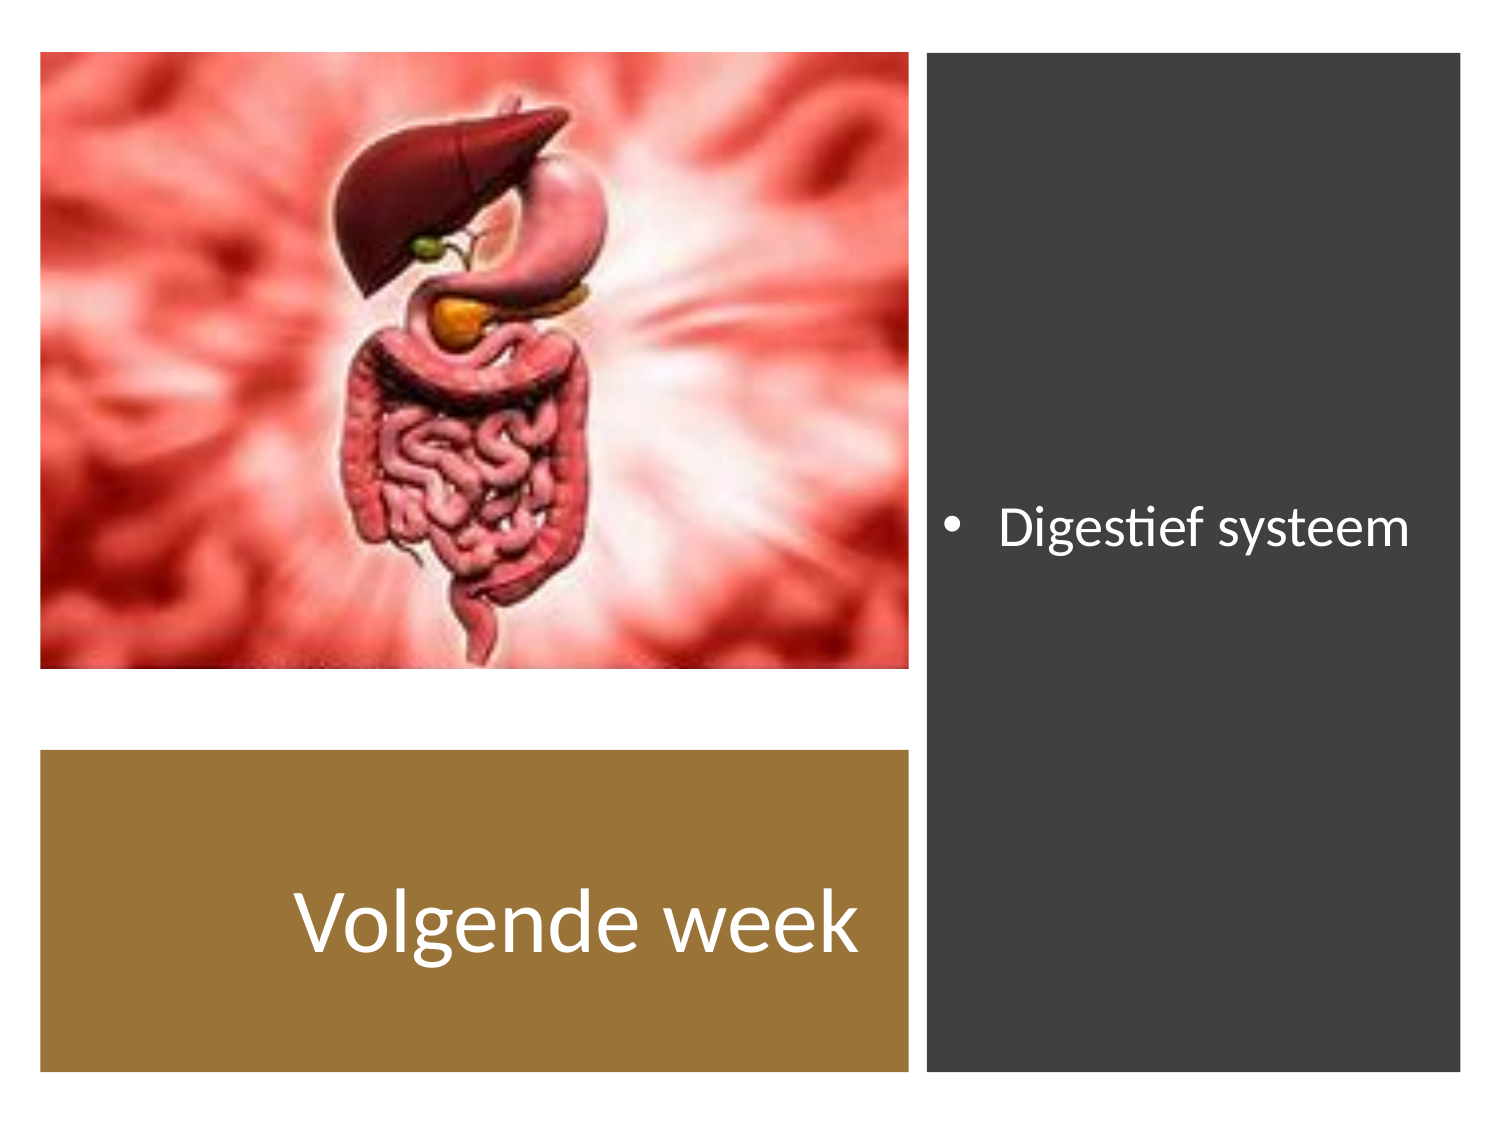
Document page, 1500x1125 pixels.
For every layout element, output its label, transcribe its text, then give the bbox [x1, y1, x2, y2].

list Digestief systeem [926, 150, 1500, 947]
text_box [38, 748, 911, 1074]
picture [40, 52, 909, 670]
text_box [925, 51, 1462, 1074]
title Volgende week [64, 782, 876, 1049]
